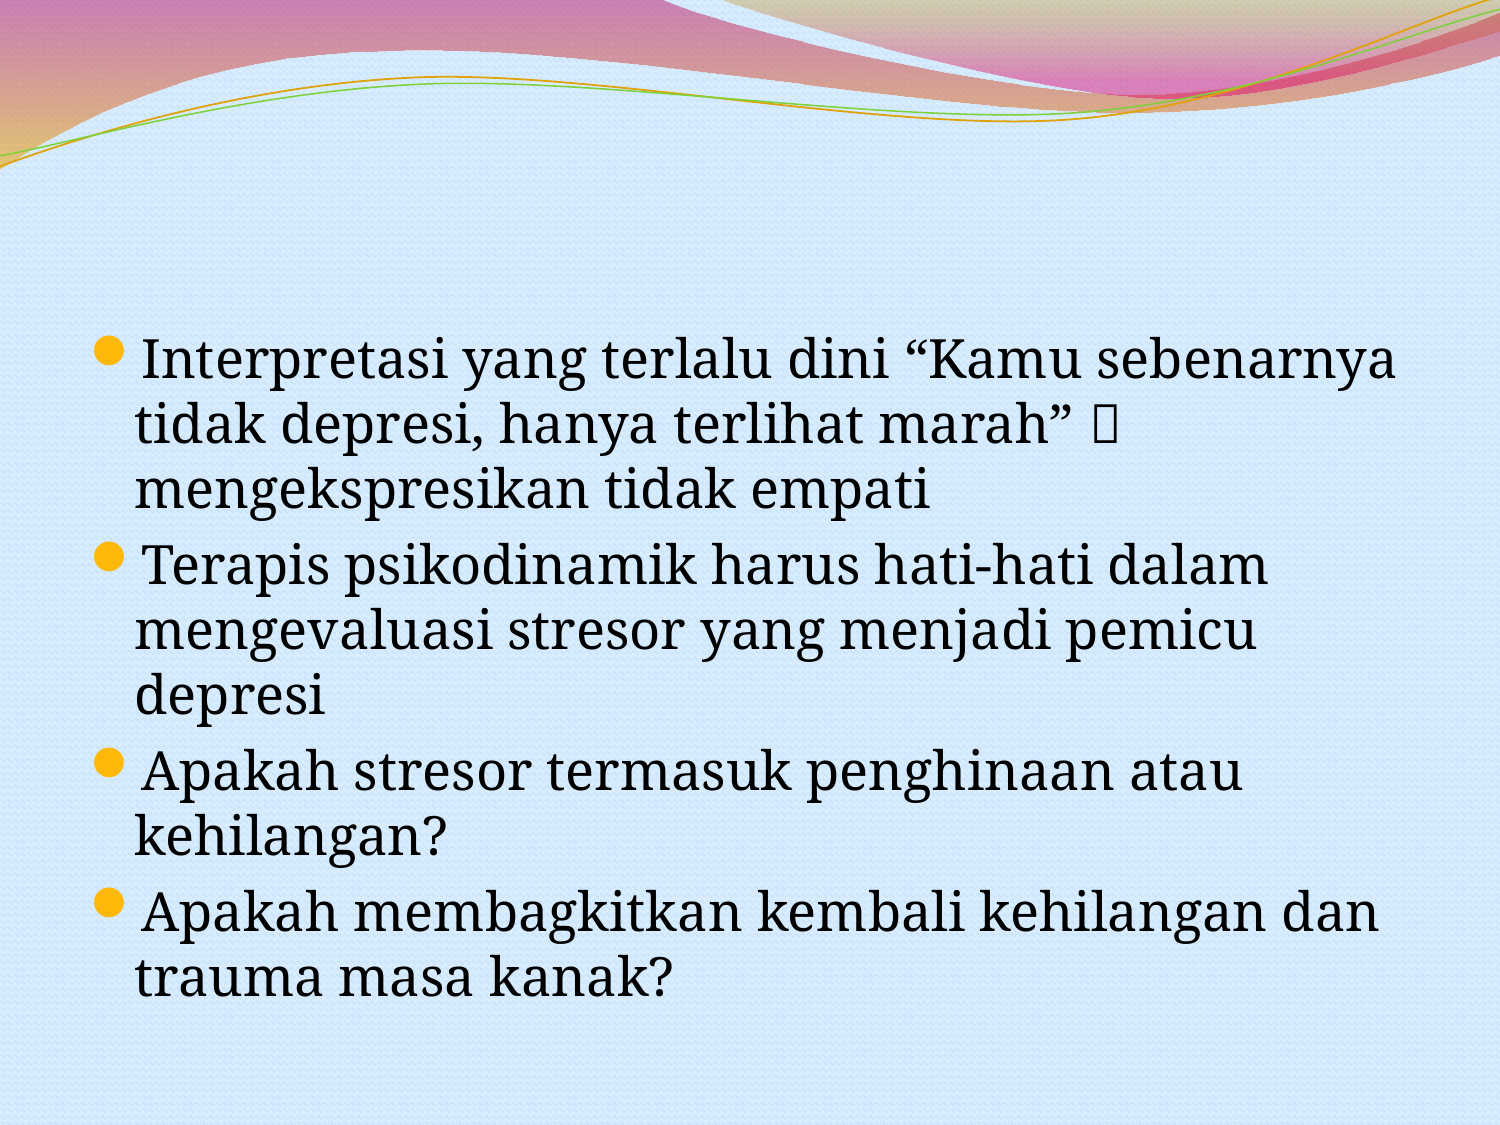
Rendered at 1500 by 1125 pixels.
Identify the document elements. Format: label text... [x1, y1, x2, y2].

list Interpretasi yang terlalu dini “Kamu sebenarnya tidak depresi, hanya terlihat marah”  mengekspresikan tidak empati Terapis psikodinamik harus hati-hati dalam mengevaluasi stresor yang menjadi pemicu depresi Apakah stresor termasuk penghinaan atau kehilangan? Apakah membagkitkan kembali kehilangan dan trauma masa kanak? [75, 317, 1425, 1038]
